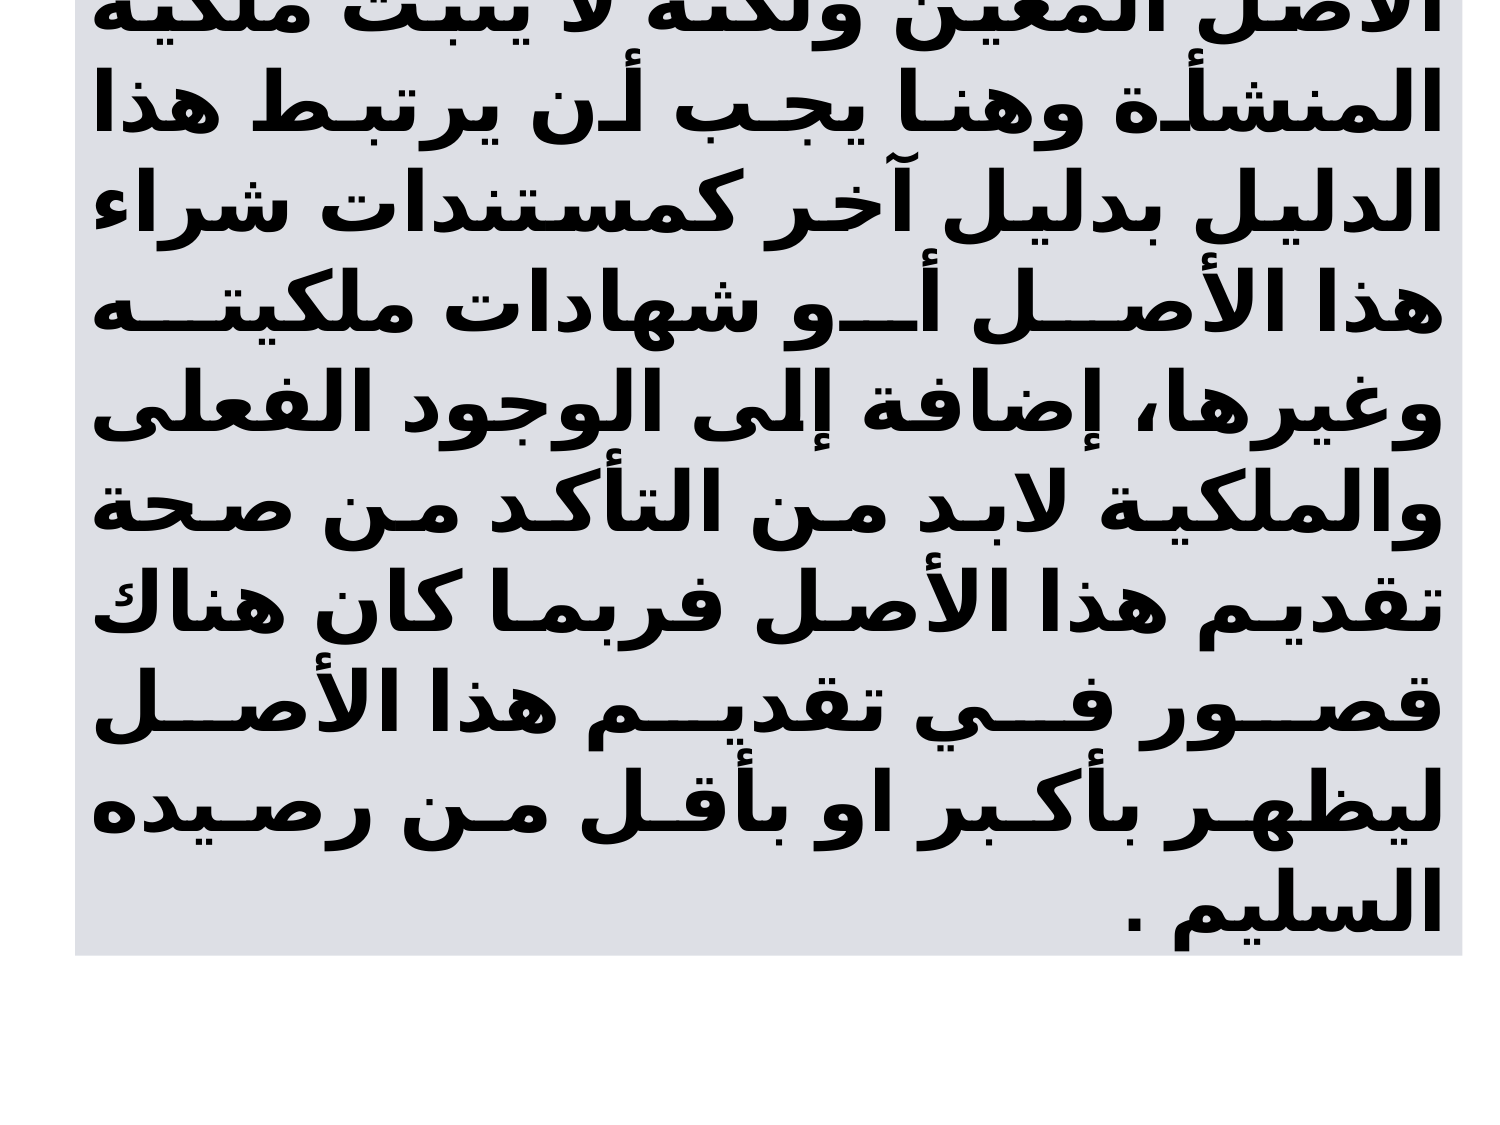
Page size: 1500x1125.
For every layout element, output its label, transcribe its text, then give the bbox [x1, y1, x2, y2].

text_box لكن الوجود الفعلى يثبت وجود الأصل المعين ولكنه لا يثبت ملكية المنشأة وهنا يجب أن يرتبط هذا الدليل بدليل آخر كمستندات شراء هذا الأصل أو شهادات ملكيته وغيرها، إضافة إلى الوجود الفعلى والملكية لابد من التأكد من صحة تقديم هذا الأصل فربما كان هناك قصور في تقديم هذا الأصل ليظهر بأكبر او بأقل من رصيده السليم . [75, 0, 1463, 956]
